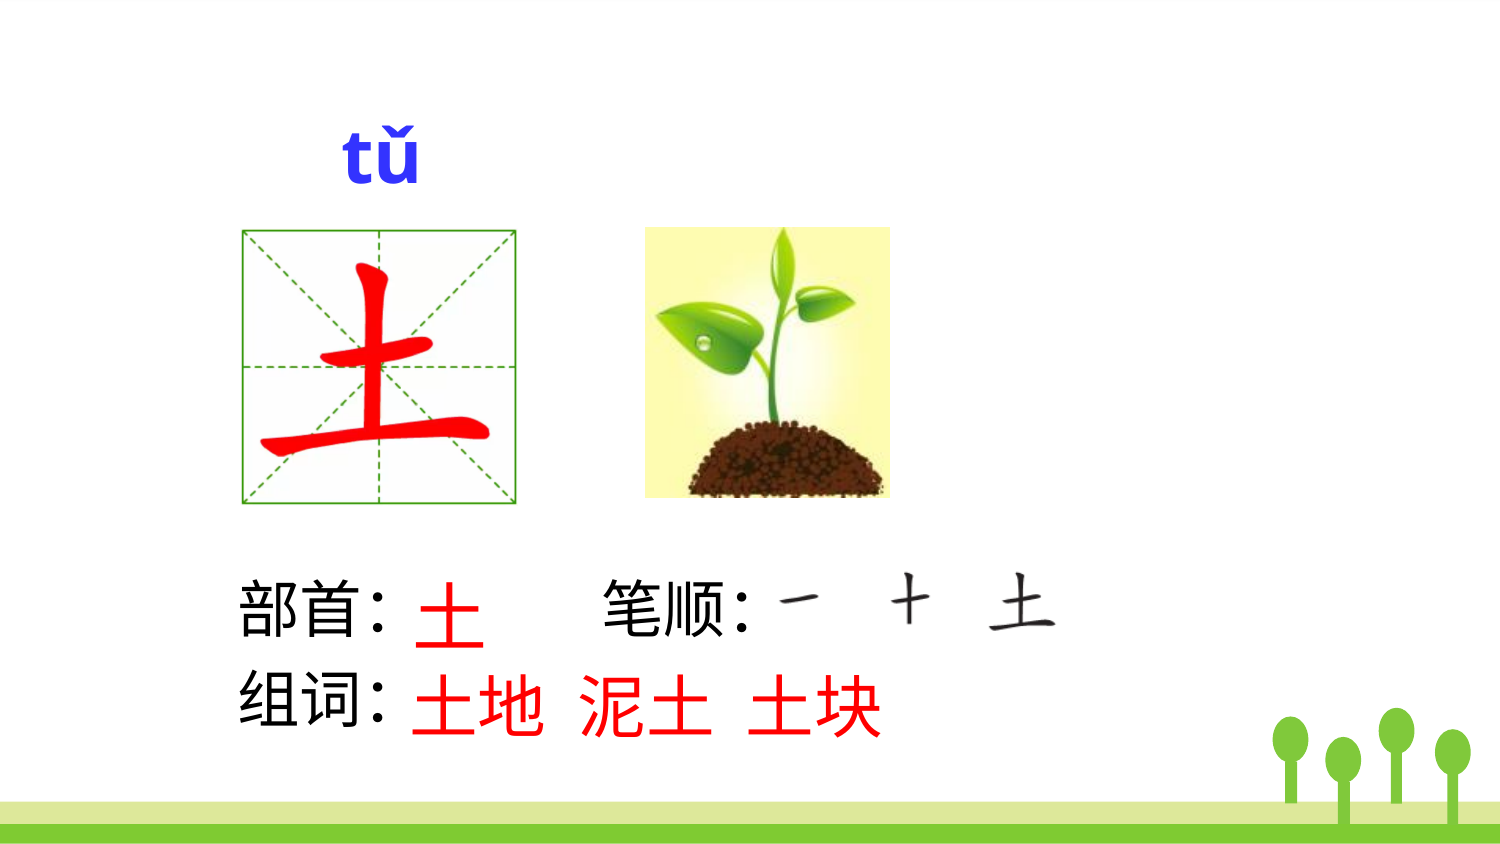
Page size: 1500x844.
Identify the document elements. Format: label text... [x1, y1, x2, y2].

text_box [239, 227, 519, 507]
text_box tǔ [329, 102, 434, 204]
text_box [0, 707, 1500, 844]
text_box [222, 544, 504, 669]
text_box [222, 637, 1040, 755]
picture [0, 0, 1500, 707]
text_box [585, 548, 1069, 655]
